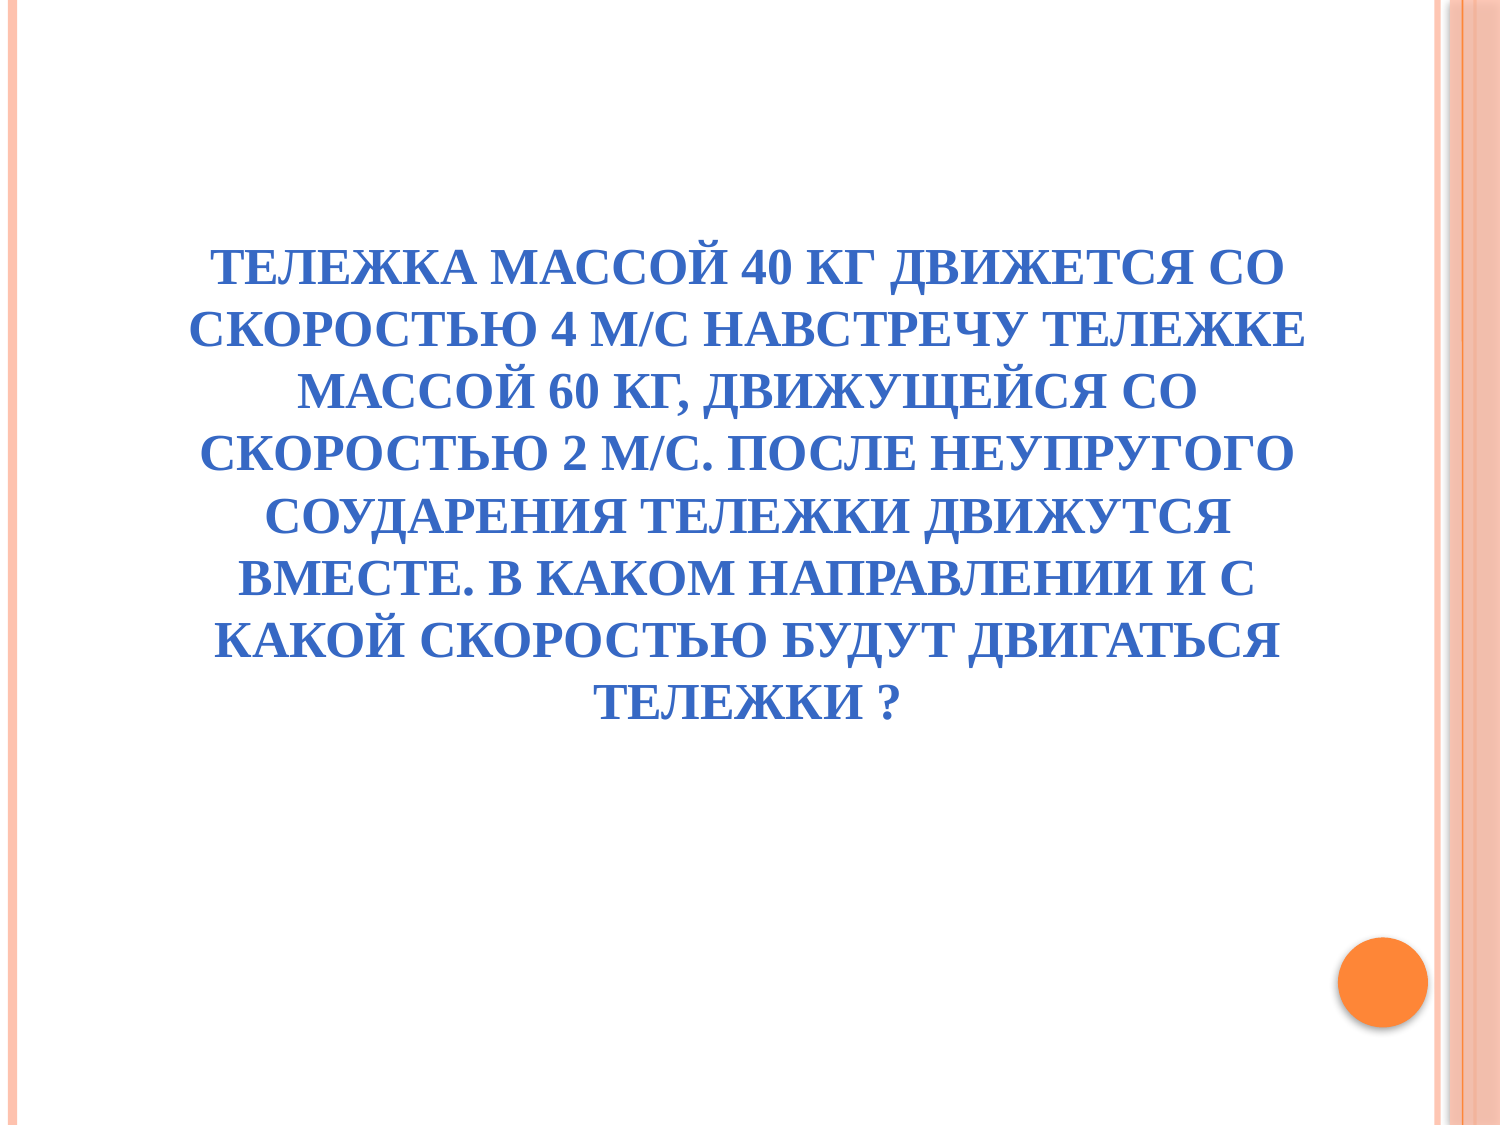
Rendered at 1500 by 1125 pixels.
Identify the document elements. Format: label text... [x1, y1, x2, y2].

title Тележка массой 40 кг движется со скоростью 4 м/с навстречу тележке массой 60 кг, движущейся со скоростью 2 м/с. После неупругого соударения тележки движутся вместе. В каком направлении и с какой скоростью будут двигаться тележки ? [135, 219, 1361, 738]
